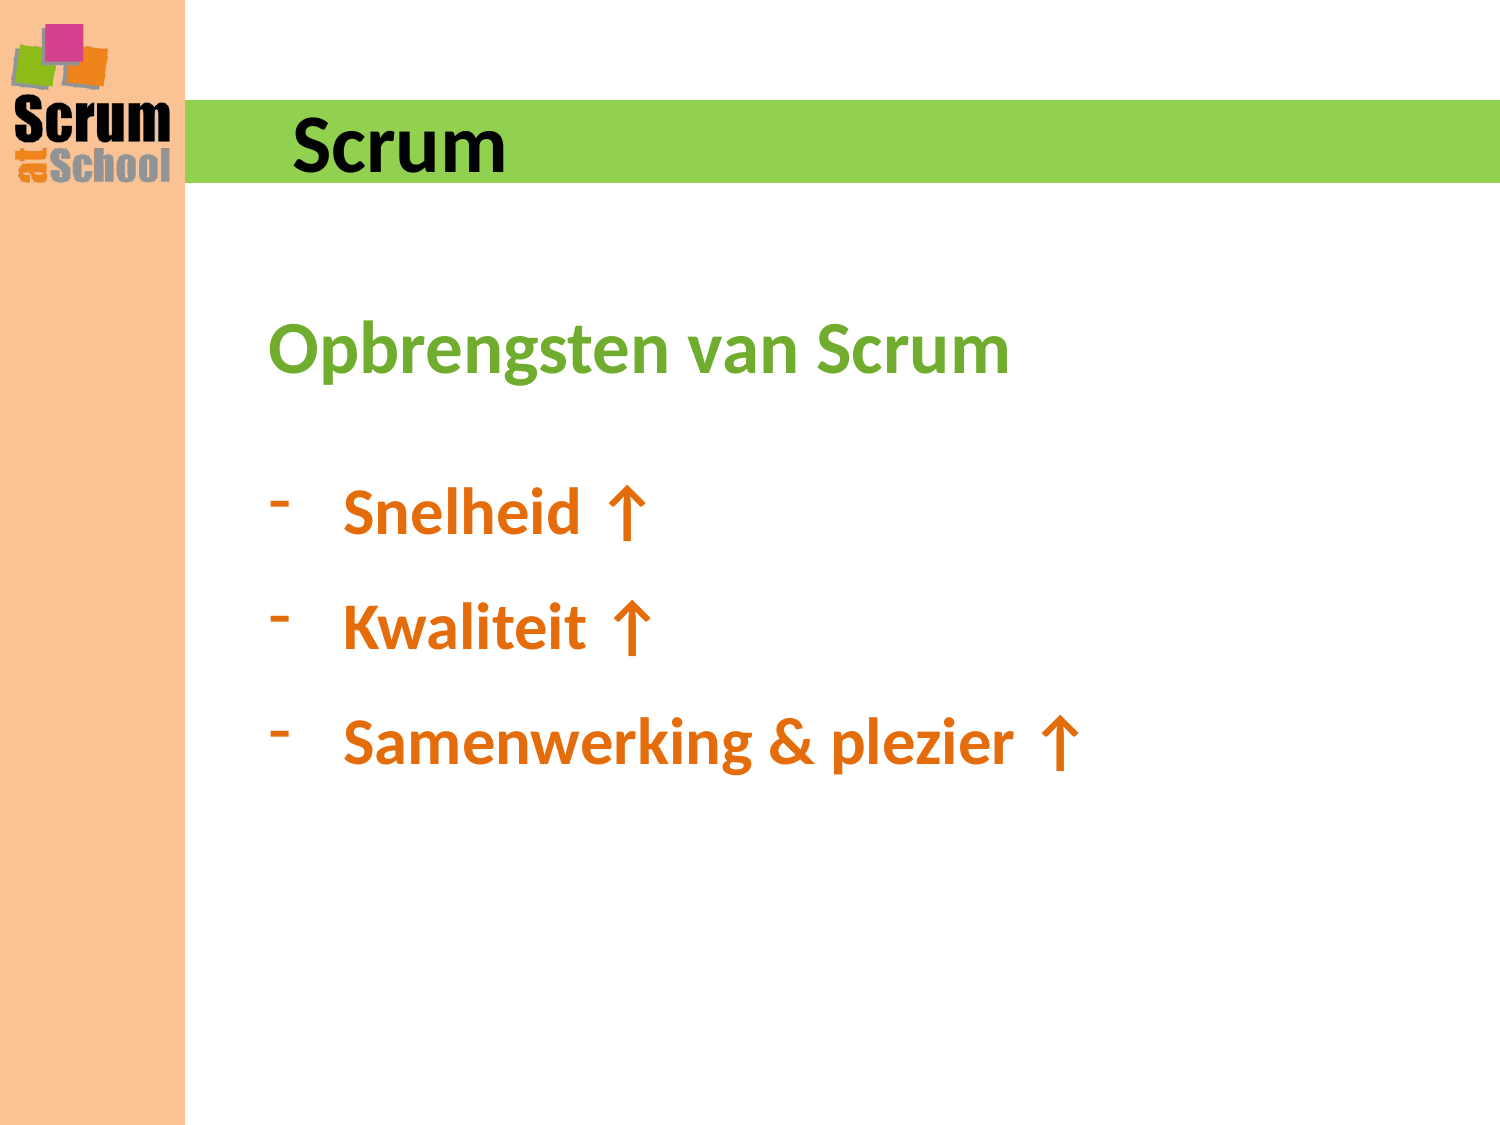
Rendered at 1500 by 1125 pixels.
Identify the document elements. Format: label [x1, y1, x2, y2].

text_box [0, 0, 1500, 1125]
